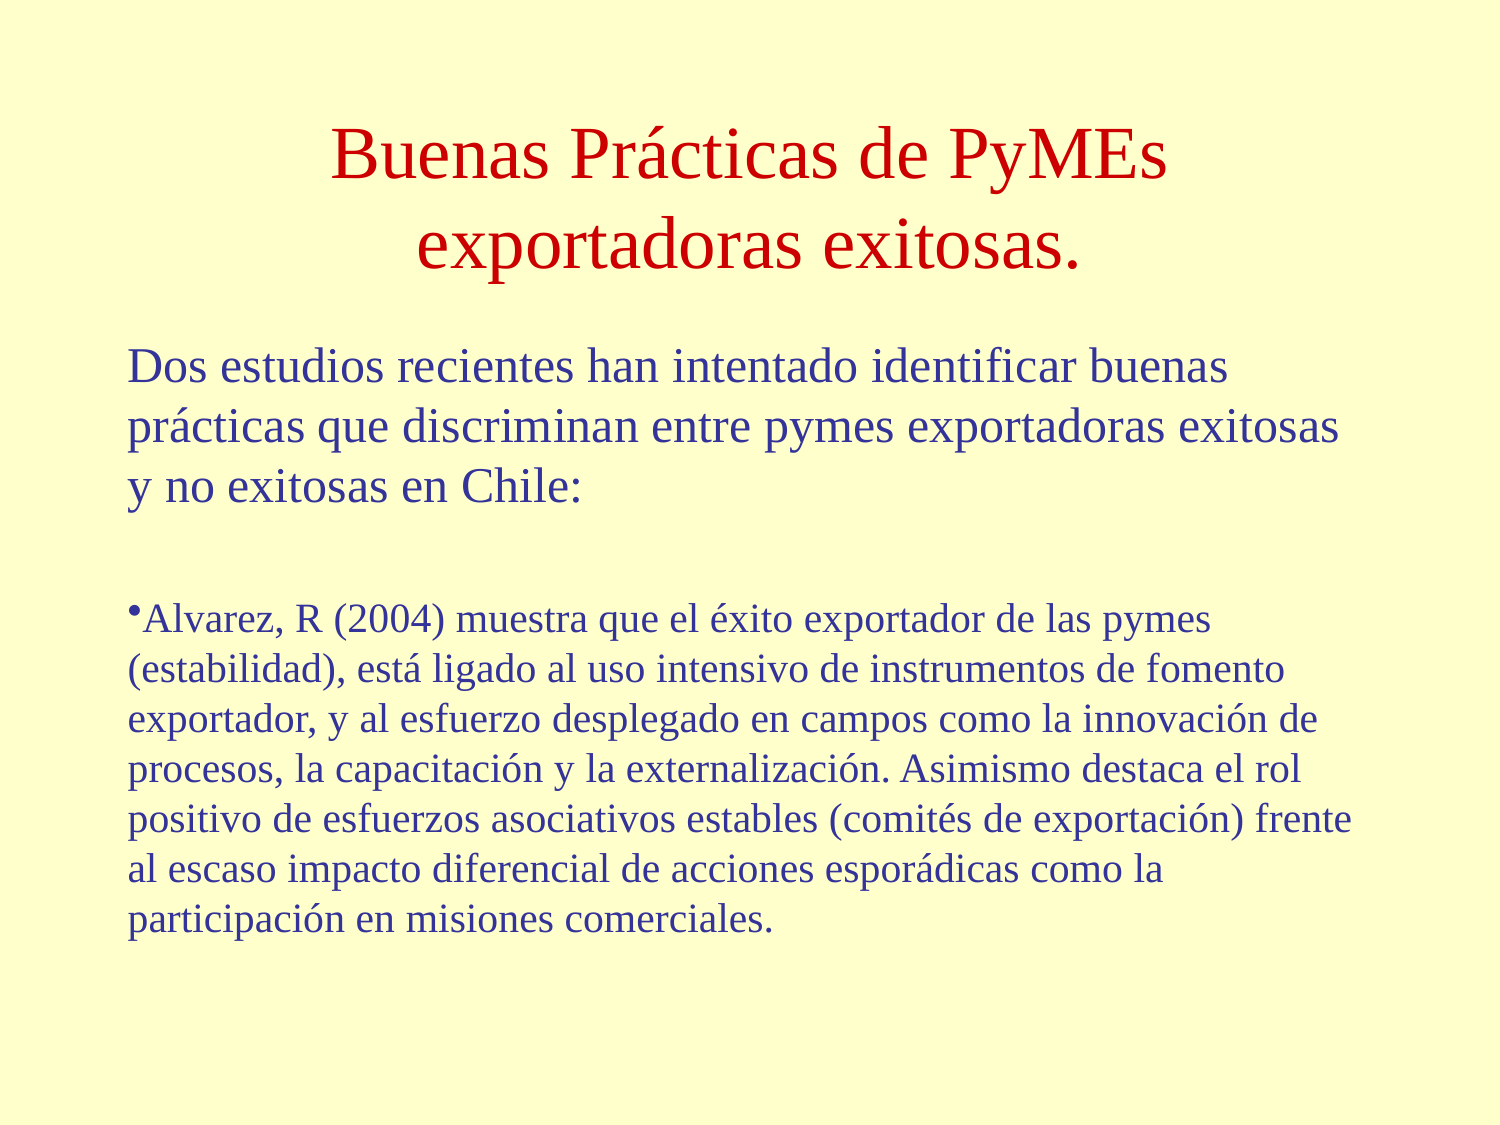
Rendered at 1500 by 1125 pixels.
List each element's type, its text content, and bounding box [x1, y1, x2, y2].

list Dos estudios recientes han intentado identificar buenas prácticas que discriminan entre pymes exportadoras exitosas y no exitosas en Chile: Alvarez, R (2004) muestra que el éxito exportador de las pymes (estabilidad), está ligado al uso intensivo de instrumentos de fomento exportador, y al esfuerzo desplegado en campos como la innovación de procesos, la capacitación y la externalización. Asimismo destaca el rol positivo de esfuerzos asociativos estables (comités de exportación) frente al escaso impacto diferencial de acciones esporádicas como la participación en misiones comerciales. [112, 324, 1388, 1001]
title Buenas Prácticas de PyMEs exportadoras exitosas. [112, 99, 1388, 288]
